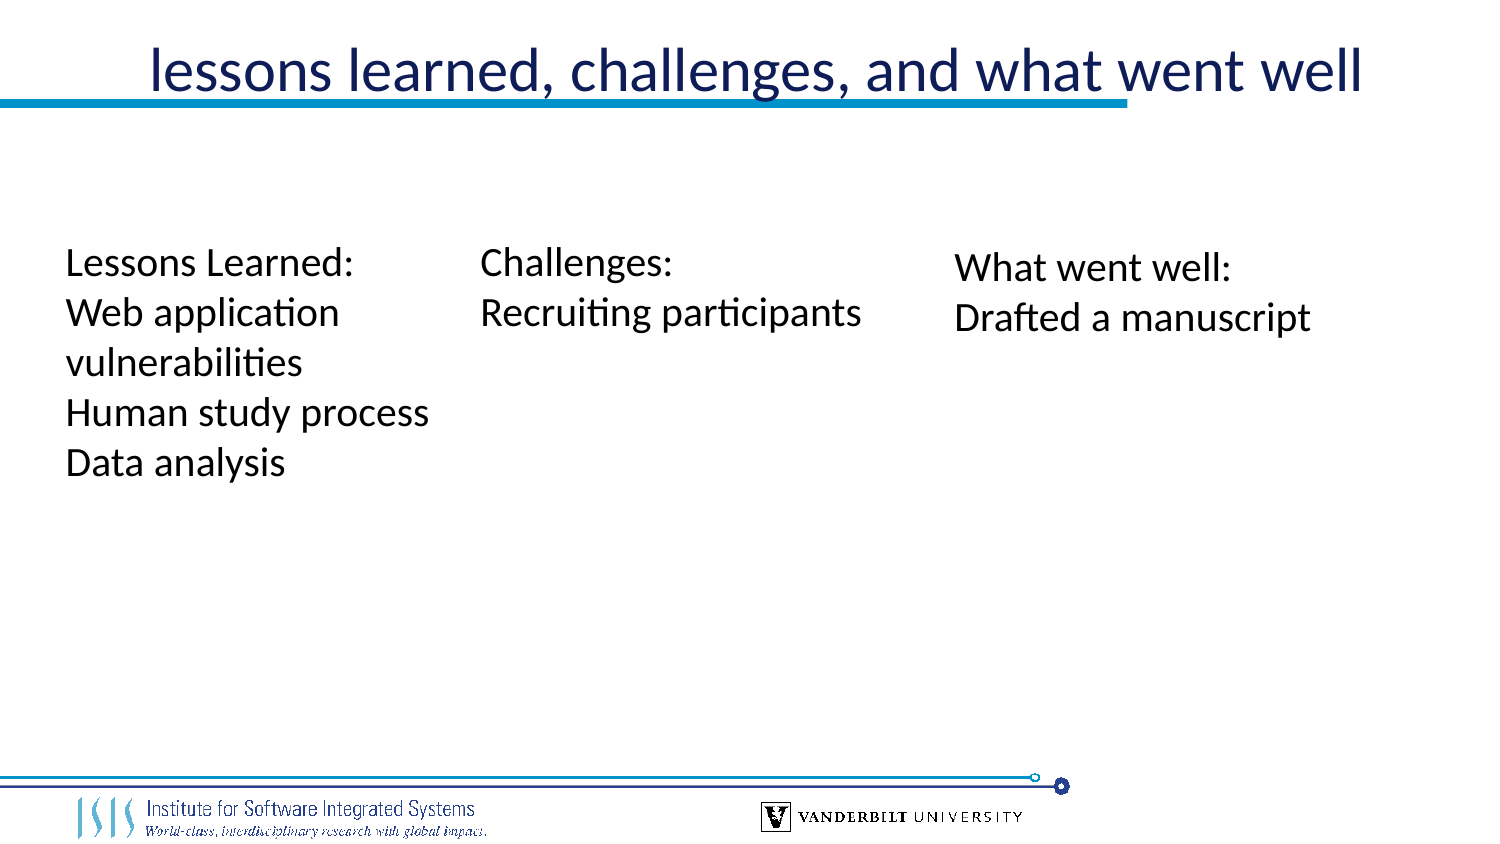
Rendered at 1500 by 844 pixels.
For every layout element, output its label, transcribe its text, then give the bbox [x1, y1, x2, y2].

picture [0, 109, 1128, 839]
text_box Challenges: Recruiting participants [465, 219, 958, 400]
text_box Lessons Learned: Web application vulnerabilities Human study process Data analysis [50, 219, 543, 500]
text_box What went well: Drafted a manuscript [939, 224, 1432, 498]
title lessons learned, challenges, and what went well [75, 19, 1425, 114]
